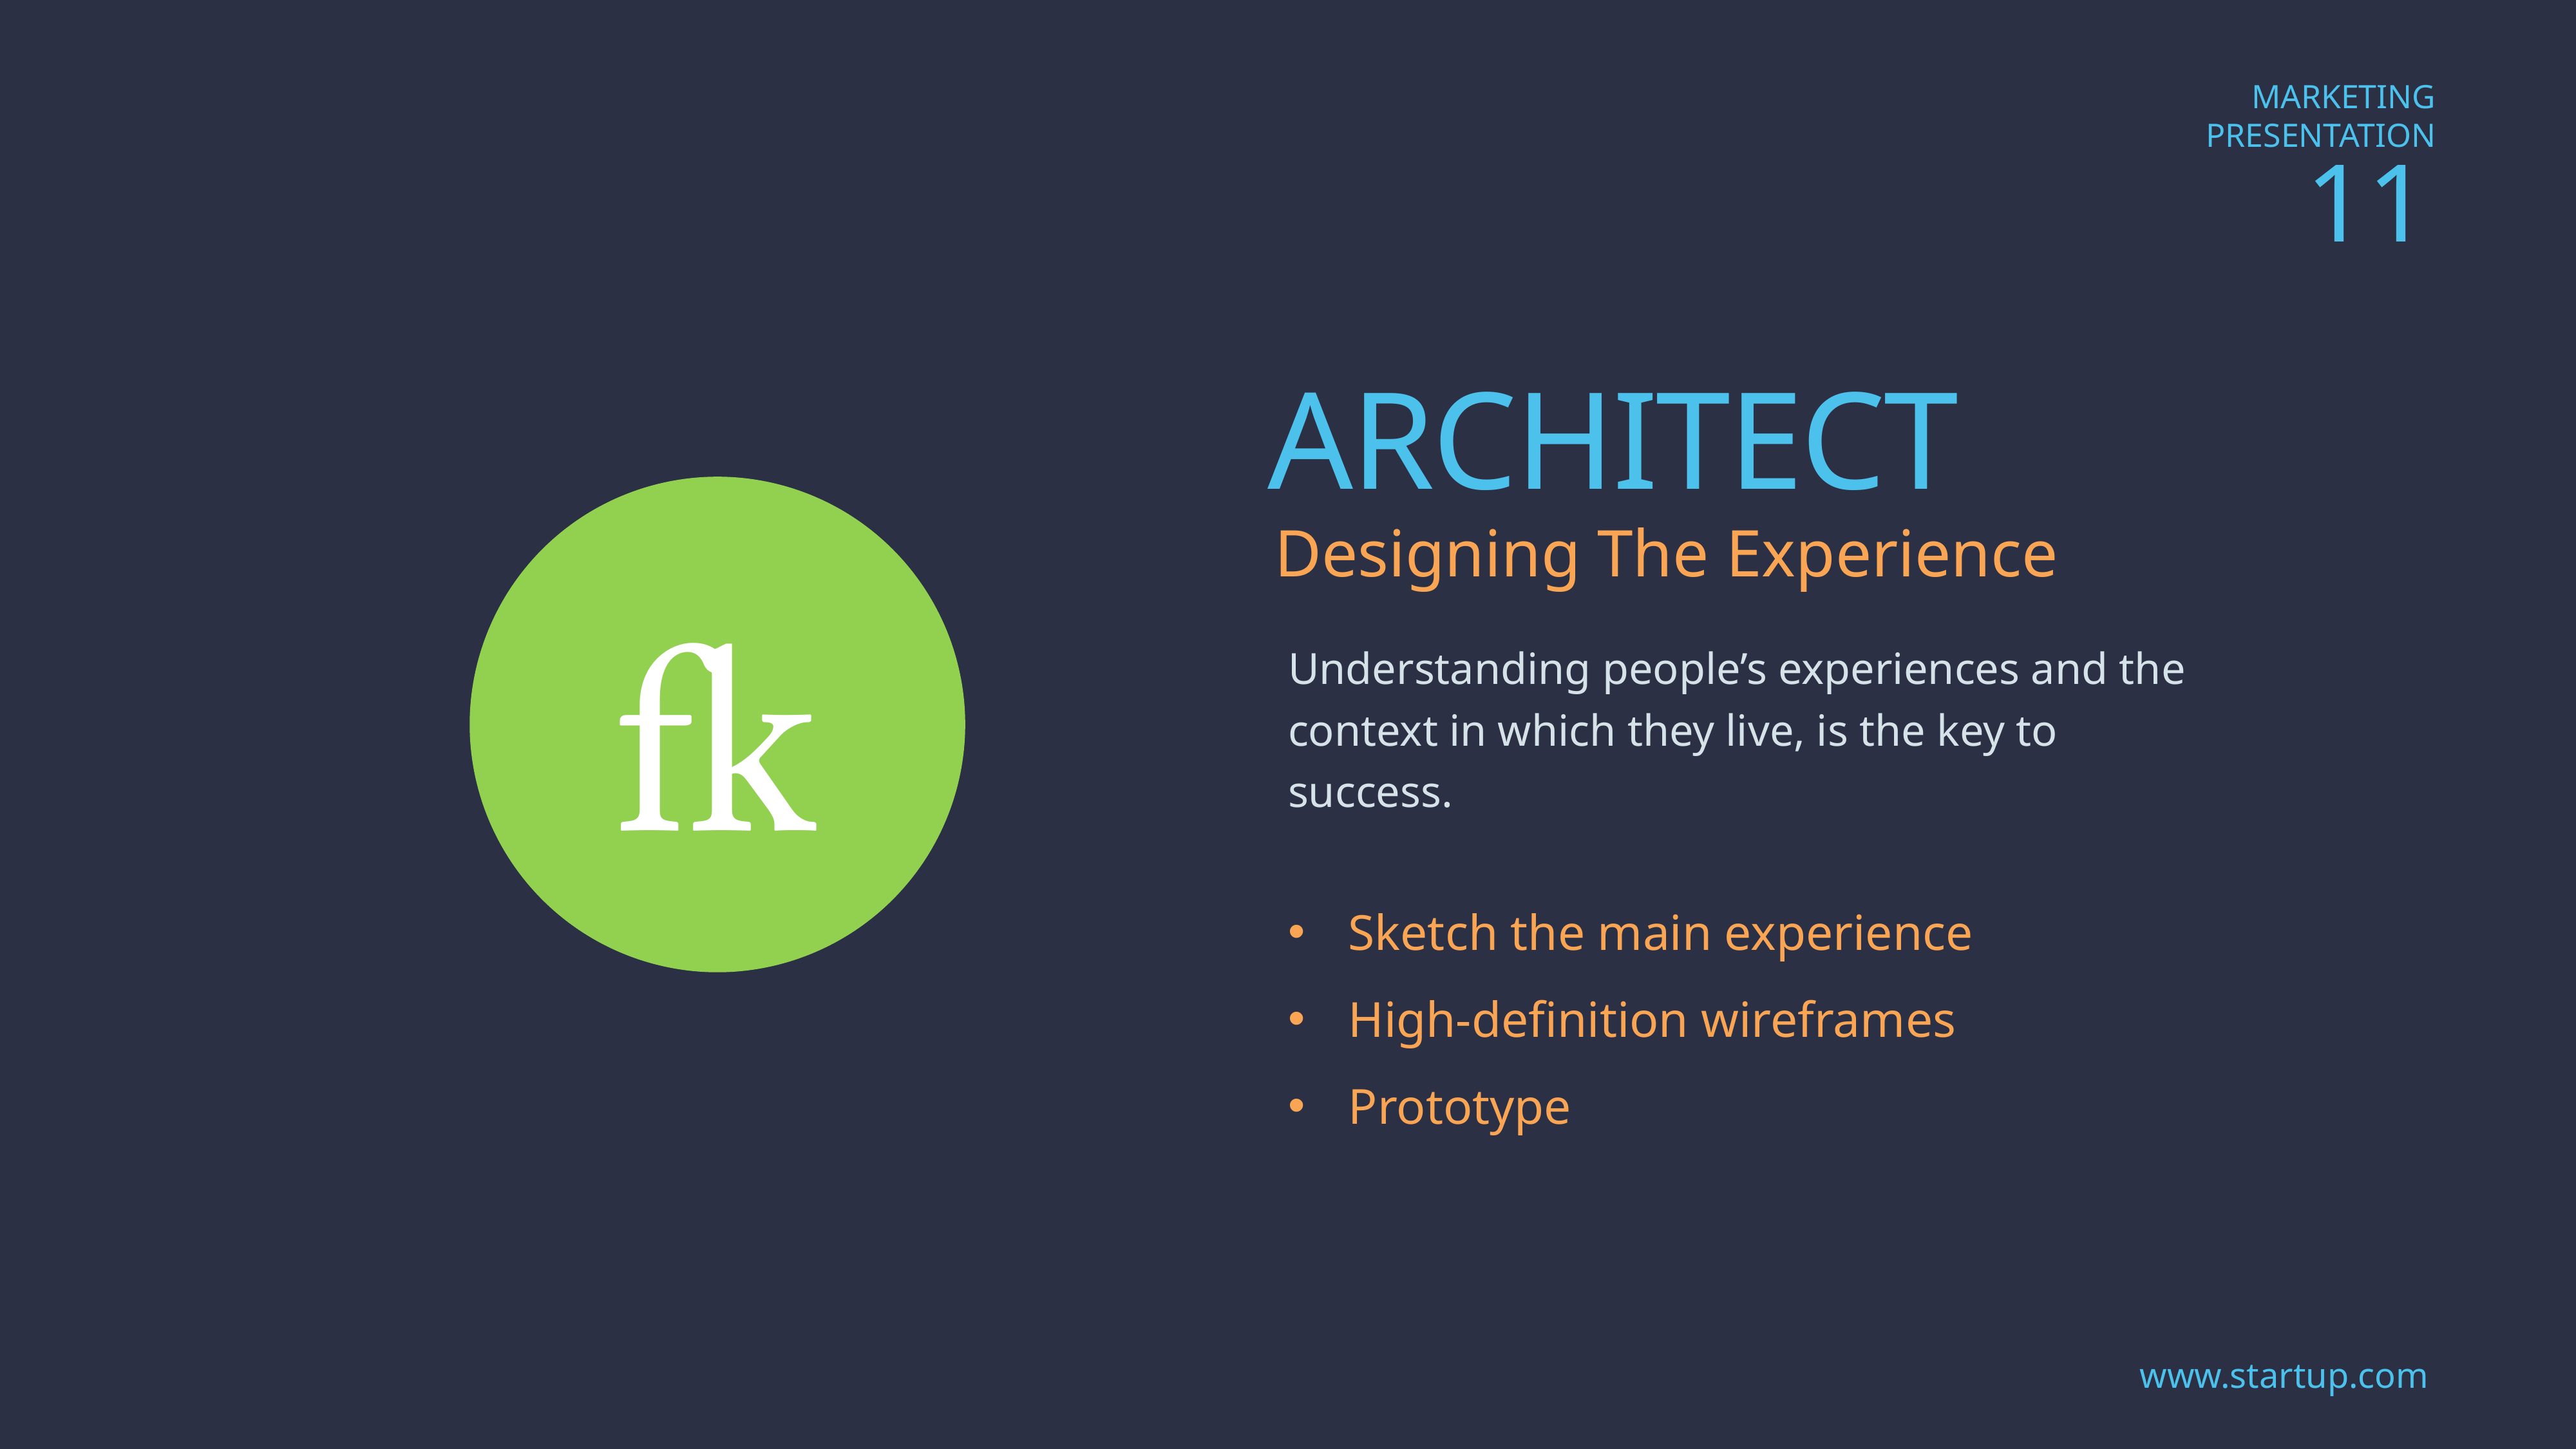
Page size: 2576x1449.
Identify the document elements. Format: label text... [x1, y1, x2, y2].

text_box  [575, 562, 860, 884]
text_box Sketch the main experience High-definition wireframes Prototype [1288, 873, 2287, 1134]
text_box [469, 476, 966, 973]
text_box Designing The Experience [1274, 512, 2060, 590]
text_box Understanding people’s experiences and the context in which they live, is the key to success. [1287, 630, 2203, 817]
text_box ARCHITECT [1267, 354, 1958, 516]
